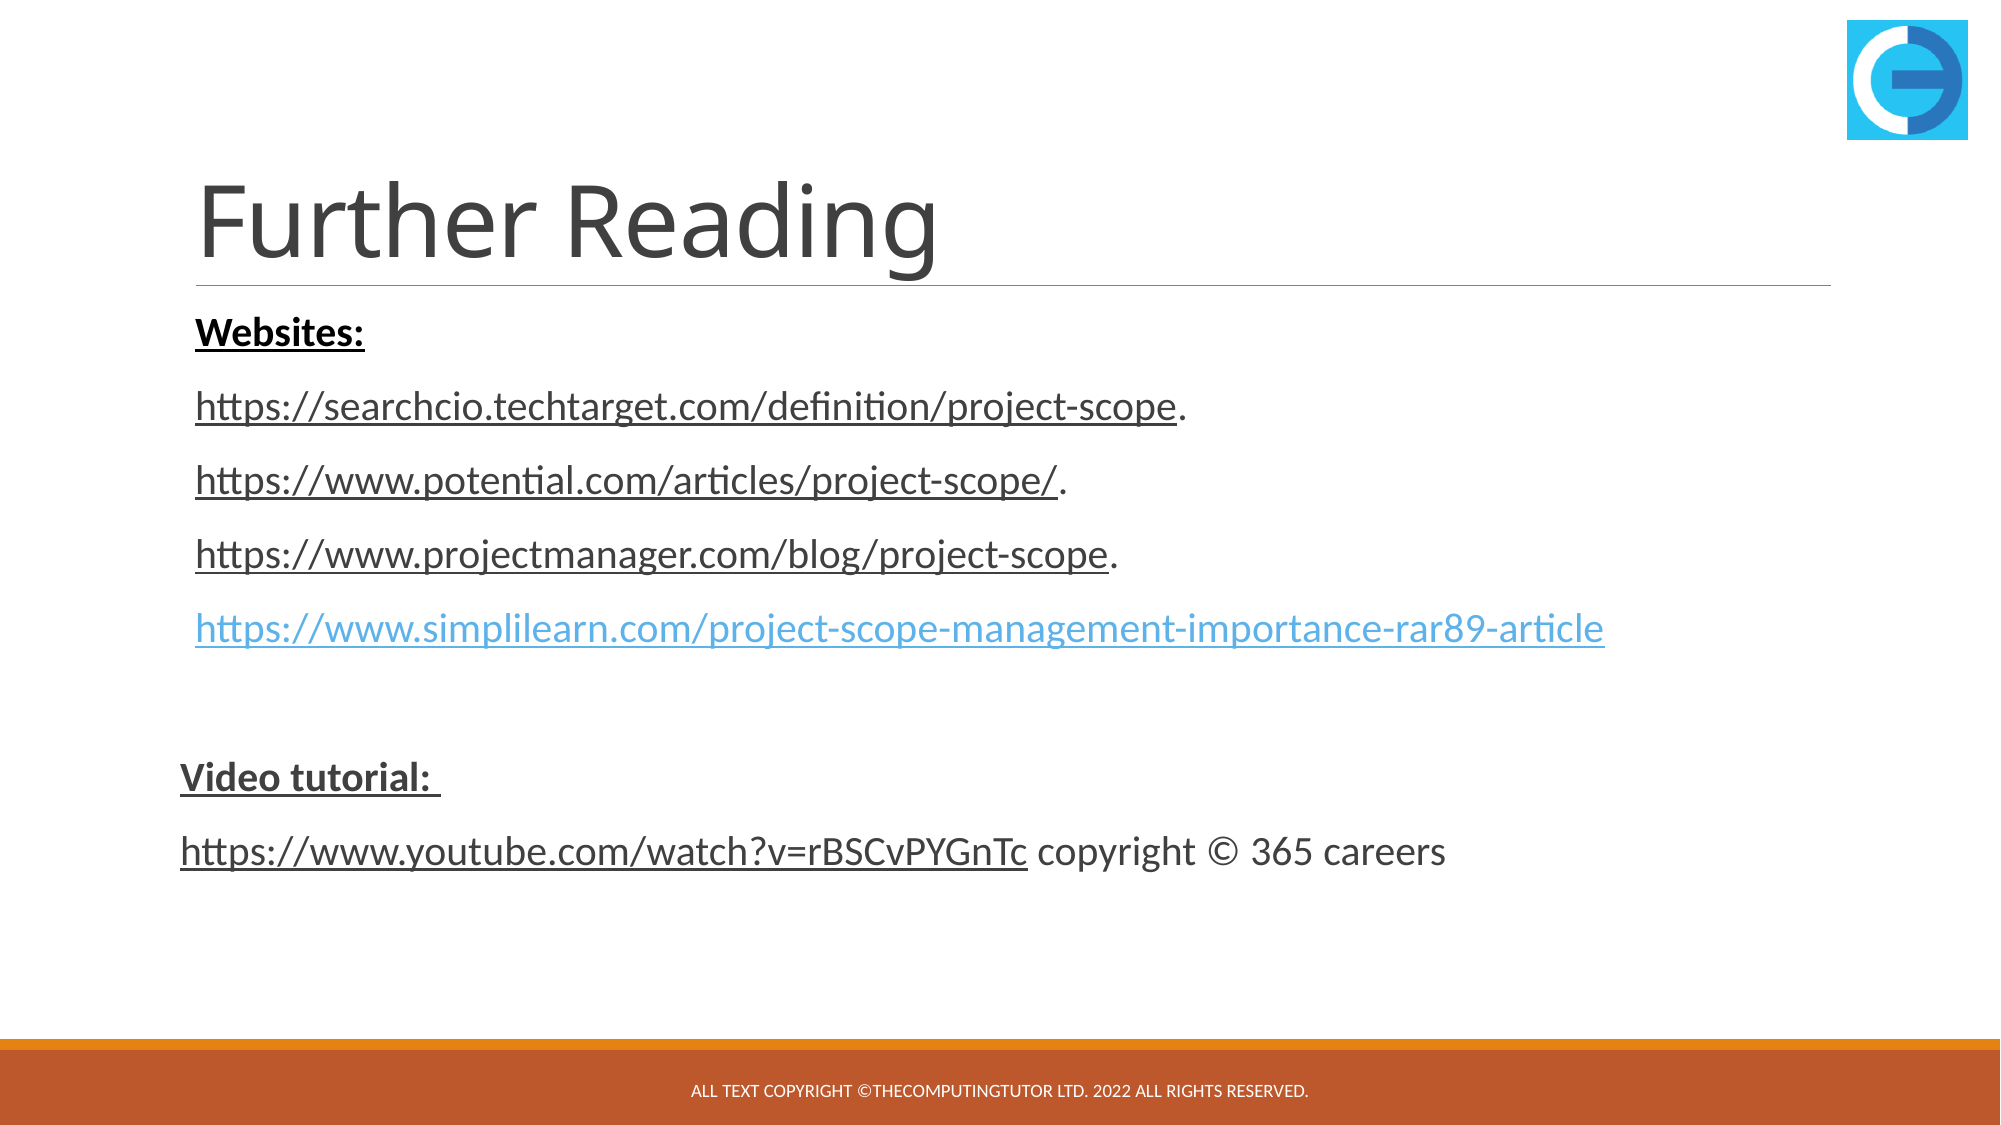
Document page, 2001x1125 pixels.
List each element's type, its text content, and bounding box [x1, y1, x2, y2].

title Further Reading [180, 47, 1830, 285]
list Websites: https://searchcio.techtarget.com/definition/project-scope. https://www.potential.com/articles/project-scope/. https://www.projectmanager.com/blog/project-scope. https://www.simplilearn.com/project-scope-management-importance-rar89-article Video tutorial: https://www.youtube.com/watch?v=rBSCvPYGnTc copyright © 365 careers [180, 302, 1830, 963]
footer All text copyright ©TheComputingTutor Ltd. 2022 All rights Reserved. [604, 1059, 1396, 1120]
picture [1847, 20, 1968, 140]
